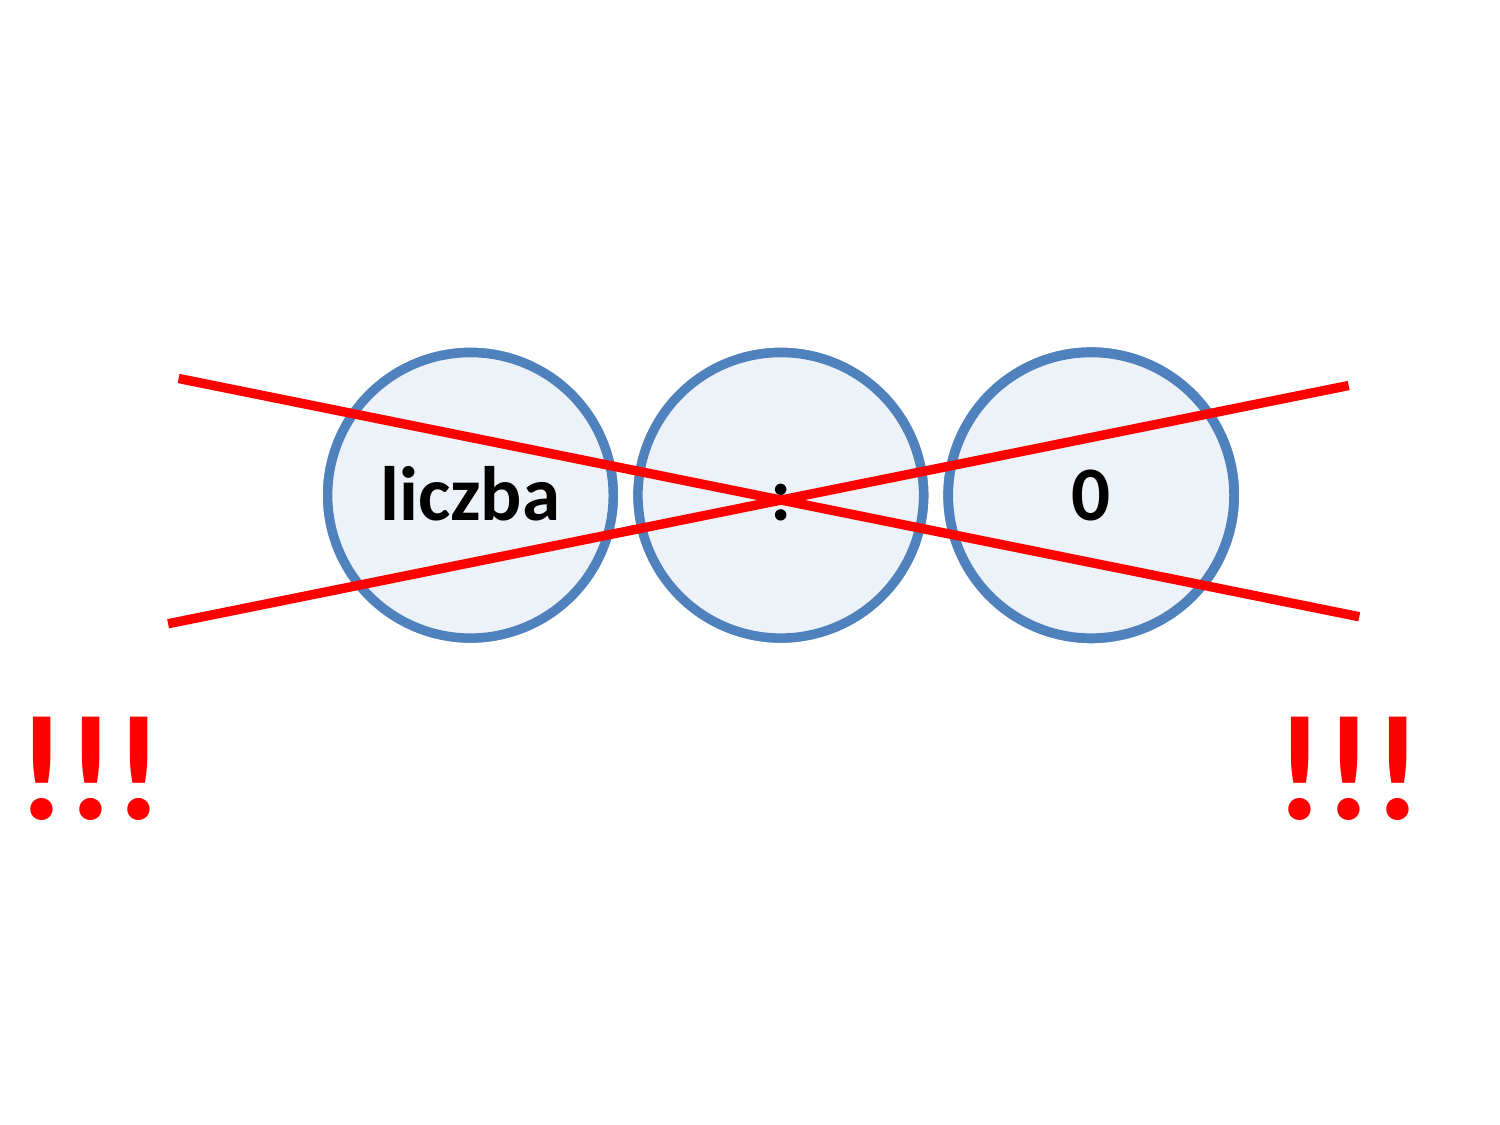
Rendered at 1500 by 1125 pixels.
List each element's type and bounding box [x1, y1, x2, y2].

text_box [0, 231, 1458, 858]
